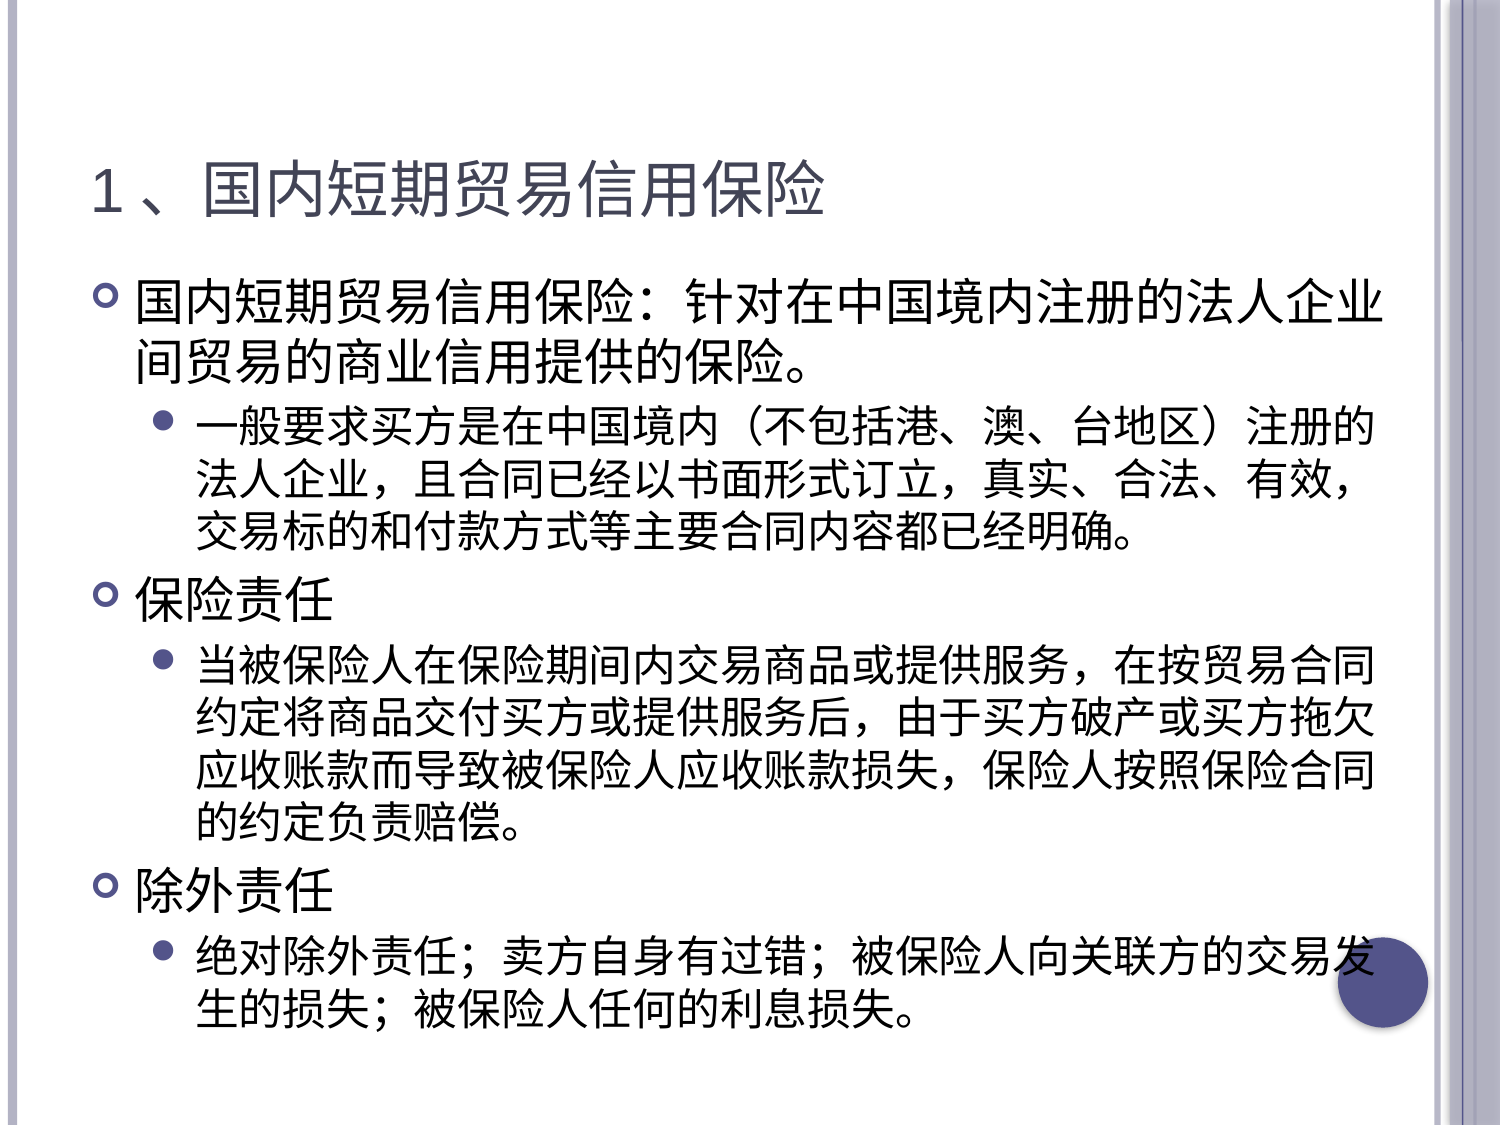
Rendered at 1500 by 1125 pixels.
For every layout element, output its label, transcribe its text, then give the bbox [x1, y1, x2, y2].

title 1、国内短期贸易信用保险 [75, 45, 1300, 233]
list 国内短期贸易信用保险：针对在中国境内注册的法人企业间贸易的商业信用提供的保险。 一般要求买方是在中国境内（不包括港、澳、台地区）注册的法人企业，且合同已经以书面形式订立，真实、合法、有效，交易标的和付款方式等主要合同内容都已经明确。 保险责任 当被保险人在保险期间内交易商品或提供服务，在按贸易合同约定将商品交付买方或提供服务后，由于买方破产或买方拖欠应收账款而导致被保险人应收账款损失，保险人按照保险合同的约定负责赔偿。 除外责任 绝对除外责任；卖方自身有过错；被保险人向关联方的交易发生的损失；被保险人任何的利息损失。 [74, 262, 1412, 1063]
